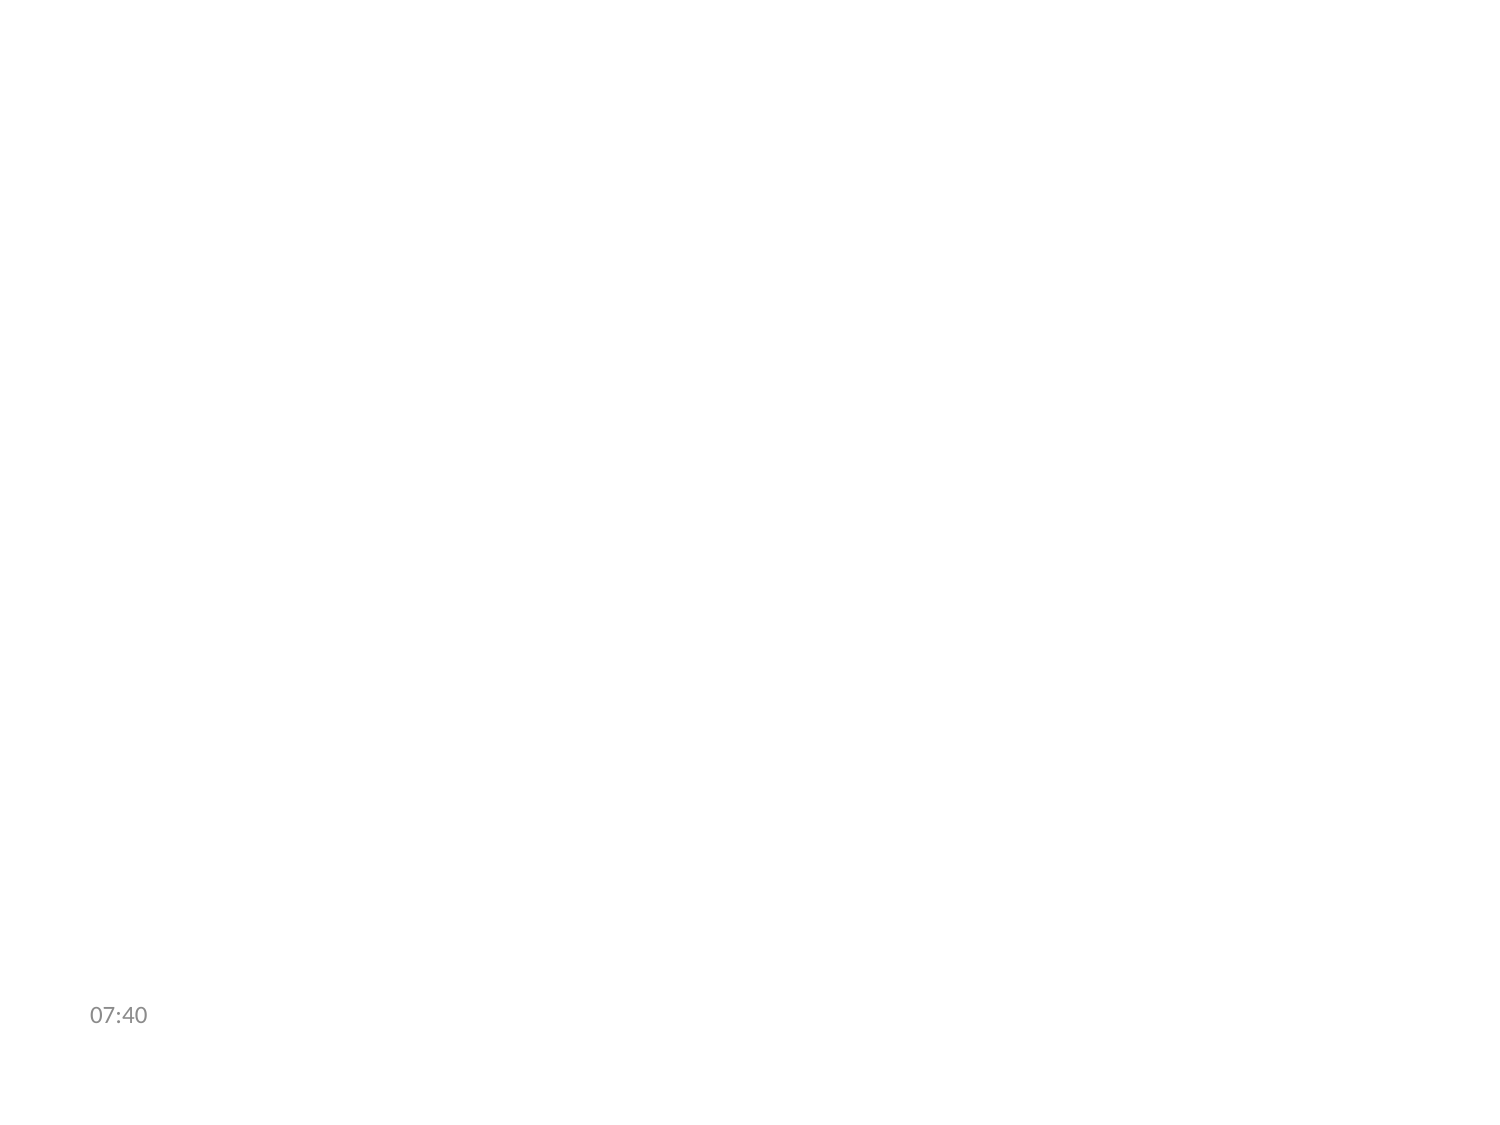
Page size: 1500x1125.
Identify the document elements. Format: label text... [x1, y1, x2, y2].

text_box 15:35 [75, 983, 425, 1044]
